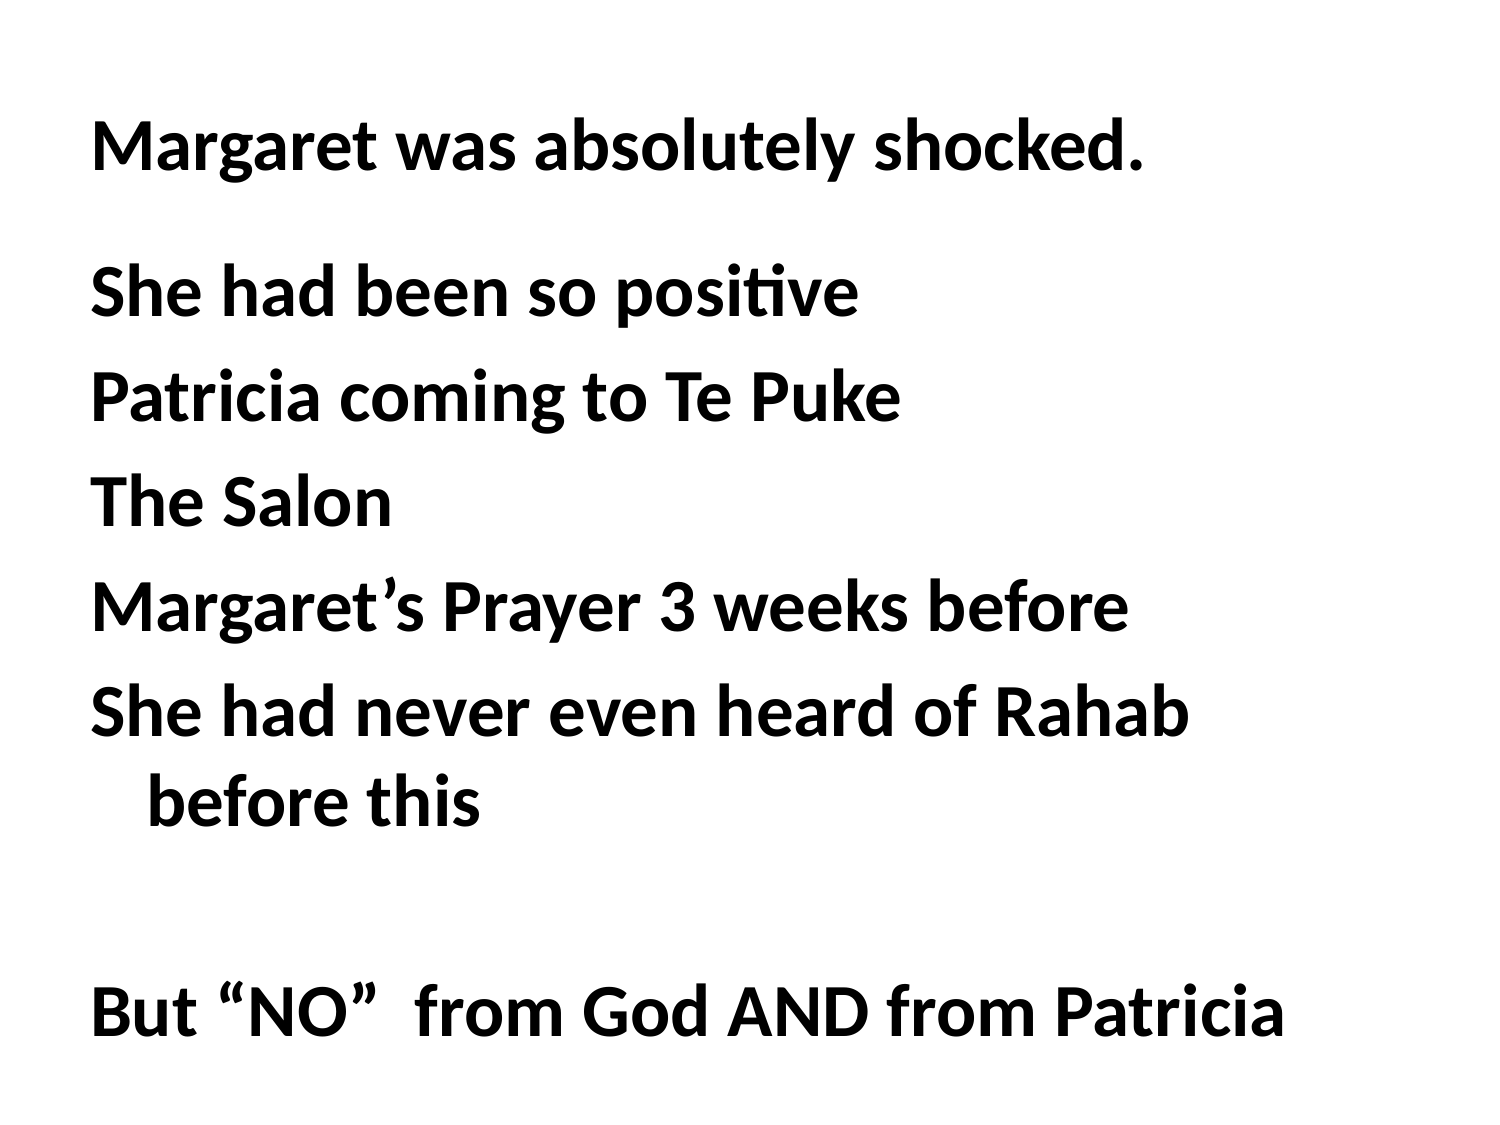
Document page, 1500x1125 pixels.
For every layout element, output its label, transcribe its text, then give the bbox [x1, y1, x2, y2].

list Margaret was absolutely shocked. She had been so positive Patricia coming to Te Puke The Salon Margaret’s Prayer 3 weeks before She had never even heard of Rahab before this But “NO” from God AND from Patricia [75, 87, 1425, 1088]
